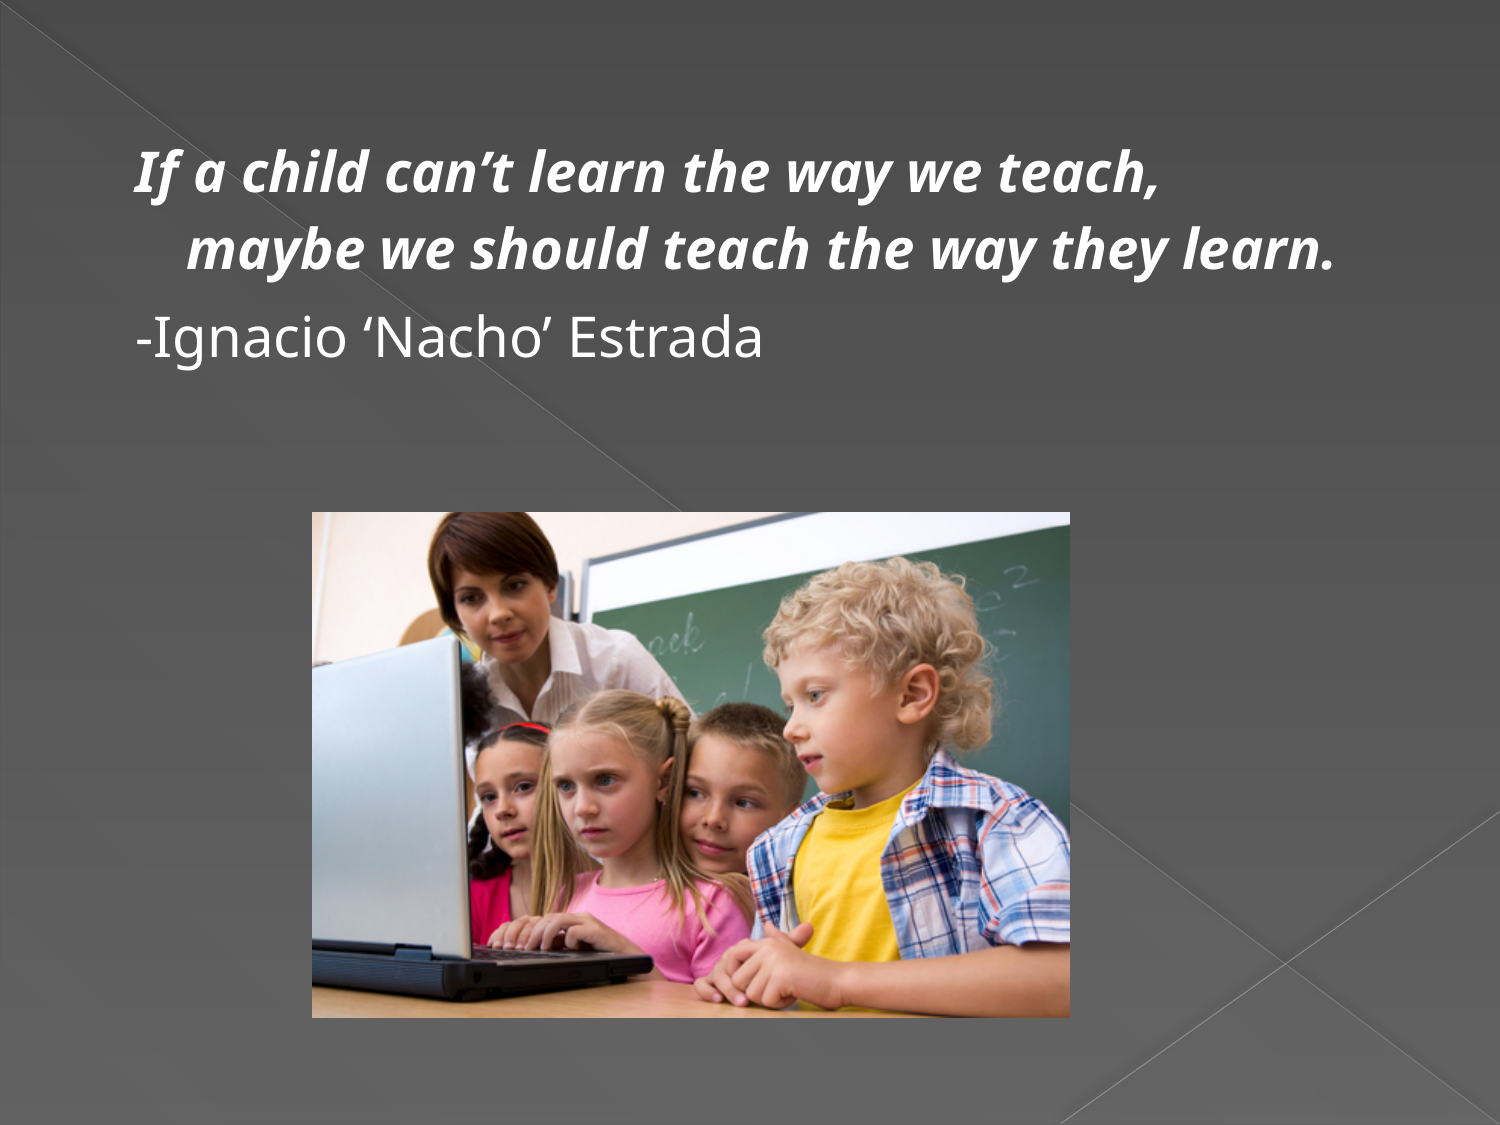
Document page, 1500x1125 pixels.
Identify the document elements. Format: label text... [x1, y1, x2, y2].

title [75, 43, 1425, 274]
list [312, 512, 1070, 1019]
list If a child can’t learn the way we teach, maybe we should teach the way they learn. -Ignacio ‘Nacho’ Estrada [112, 125, 1363, 538]
